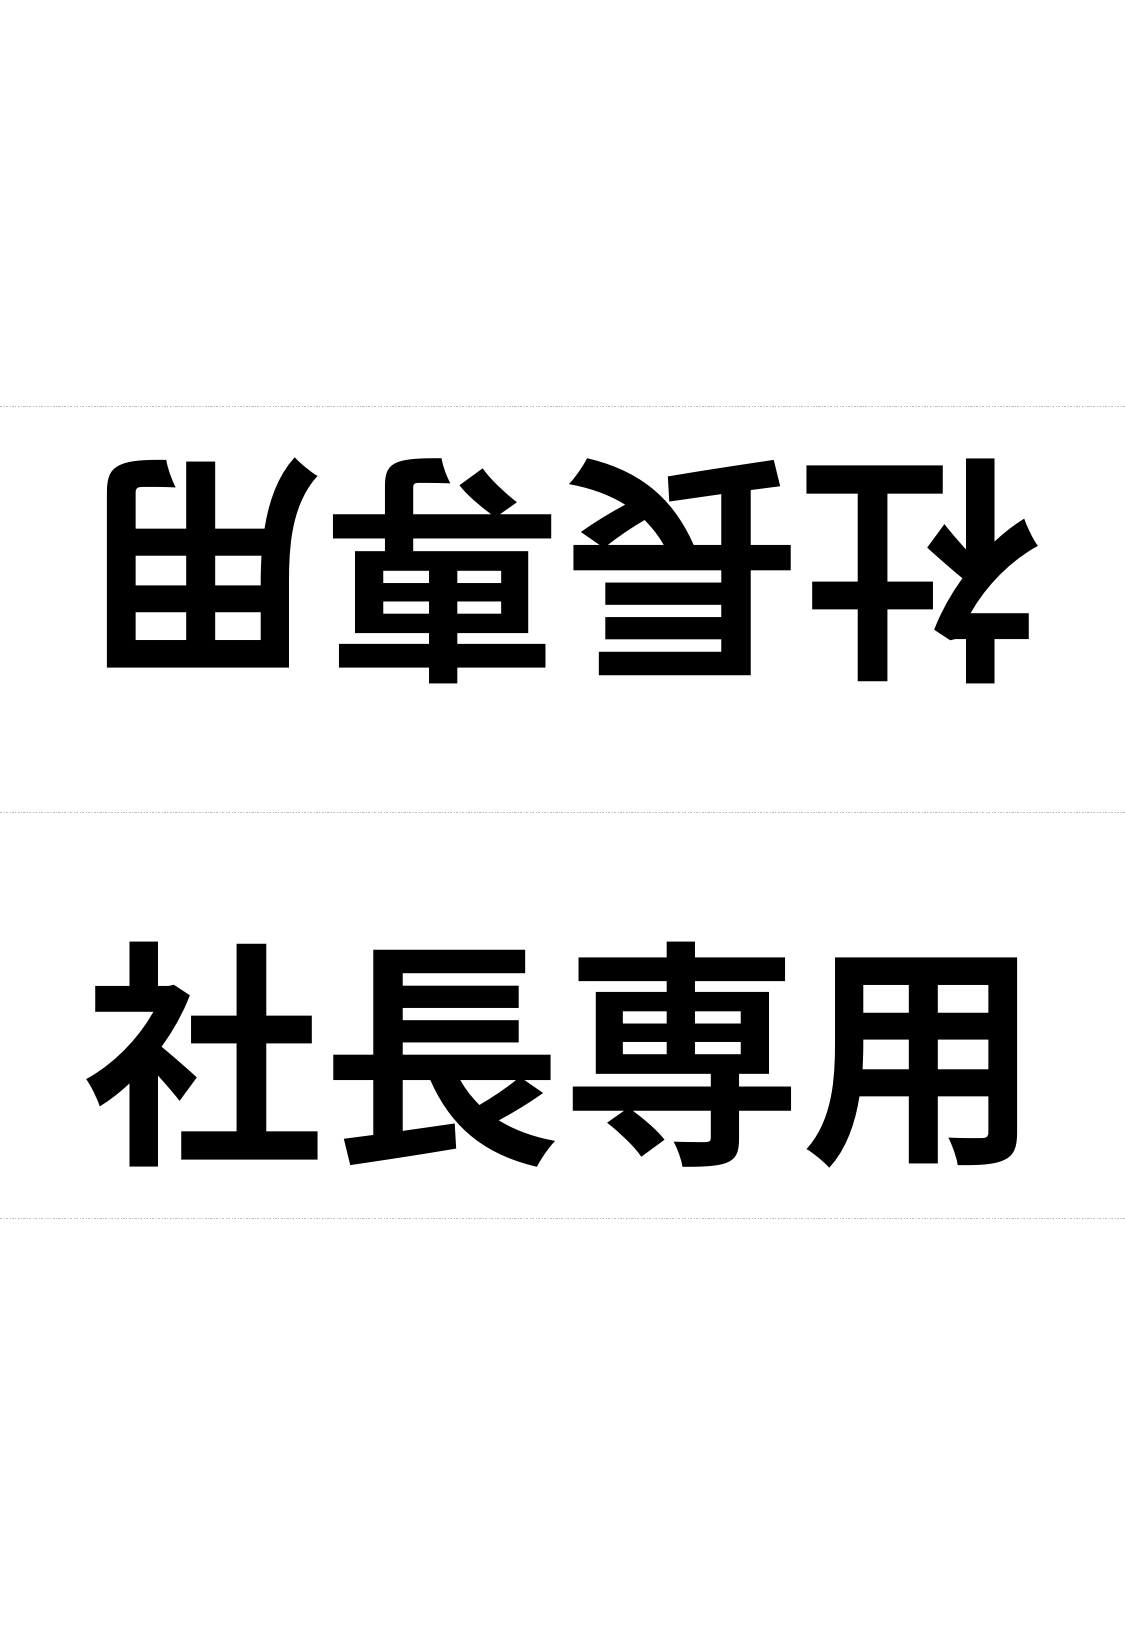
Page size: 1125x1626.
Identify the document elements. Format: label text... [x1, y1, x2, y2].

text_box 社長専用 [68, 898, 1057, 1201]
text_box 社長専用 [68, 425, 1057, 728]
